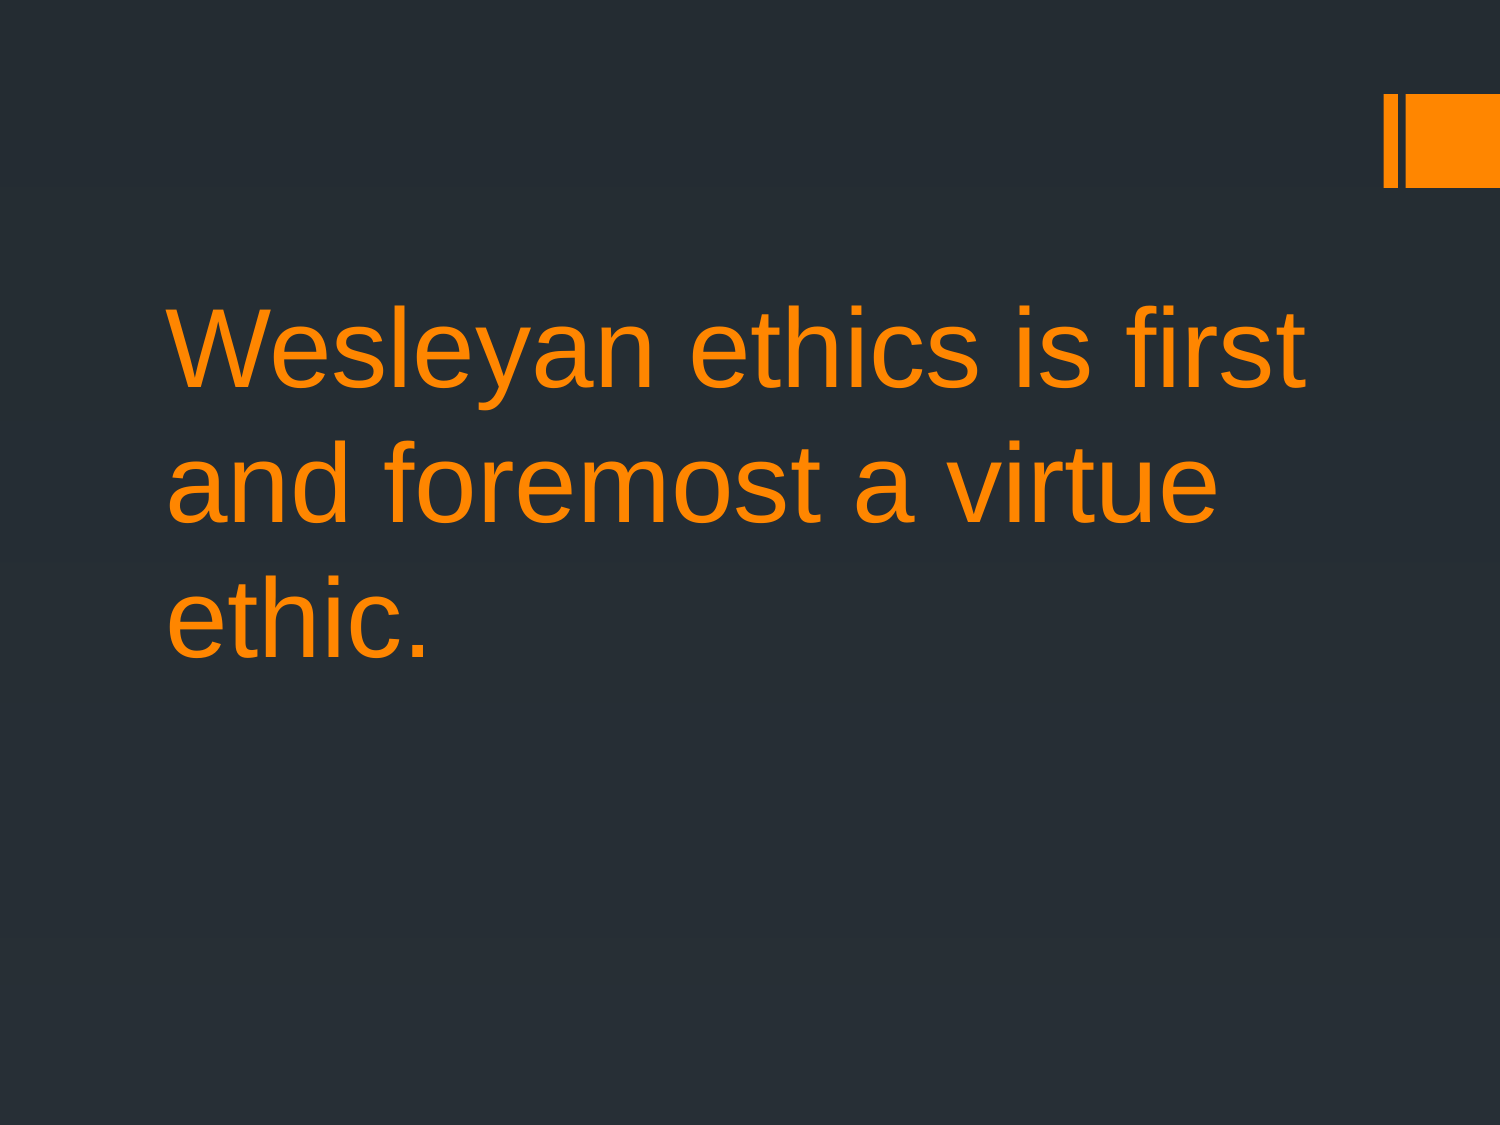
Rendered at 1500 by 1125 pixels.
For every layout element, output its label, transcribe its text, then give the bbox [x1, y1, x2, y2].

title Wesleyan ethics is first and foremost a virtue ethic. [150, 253, 1350, 688]
